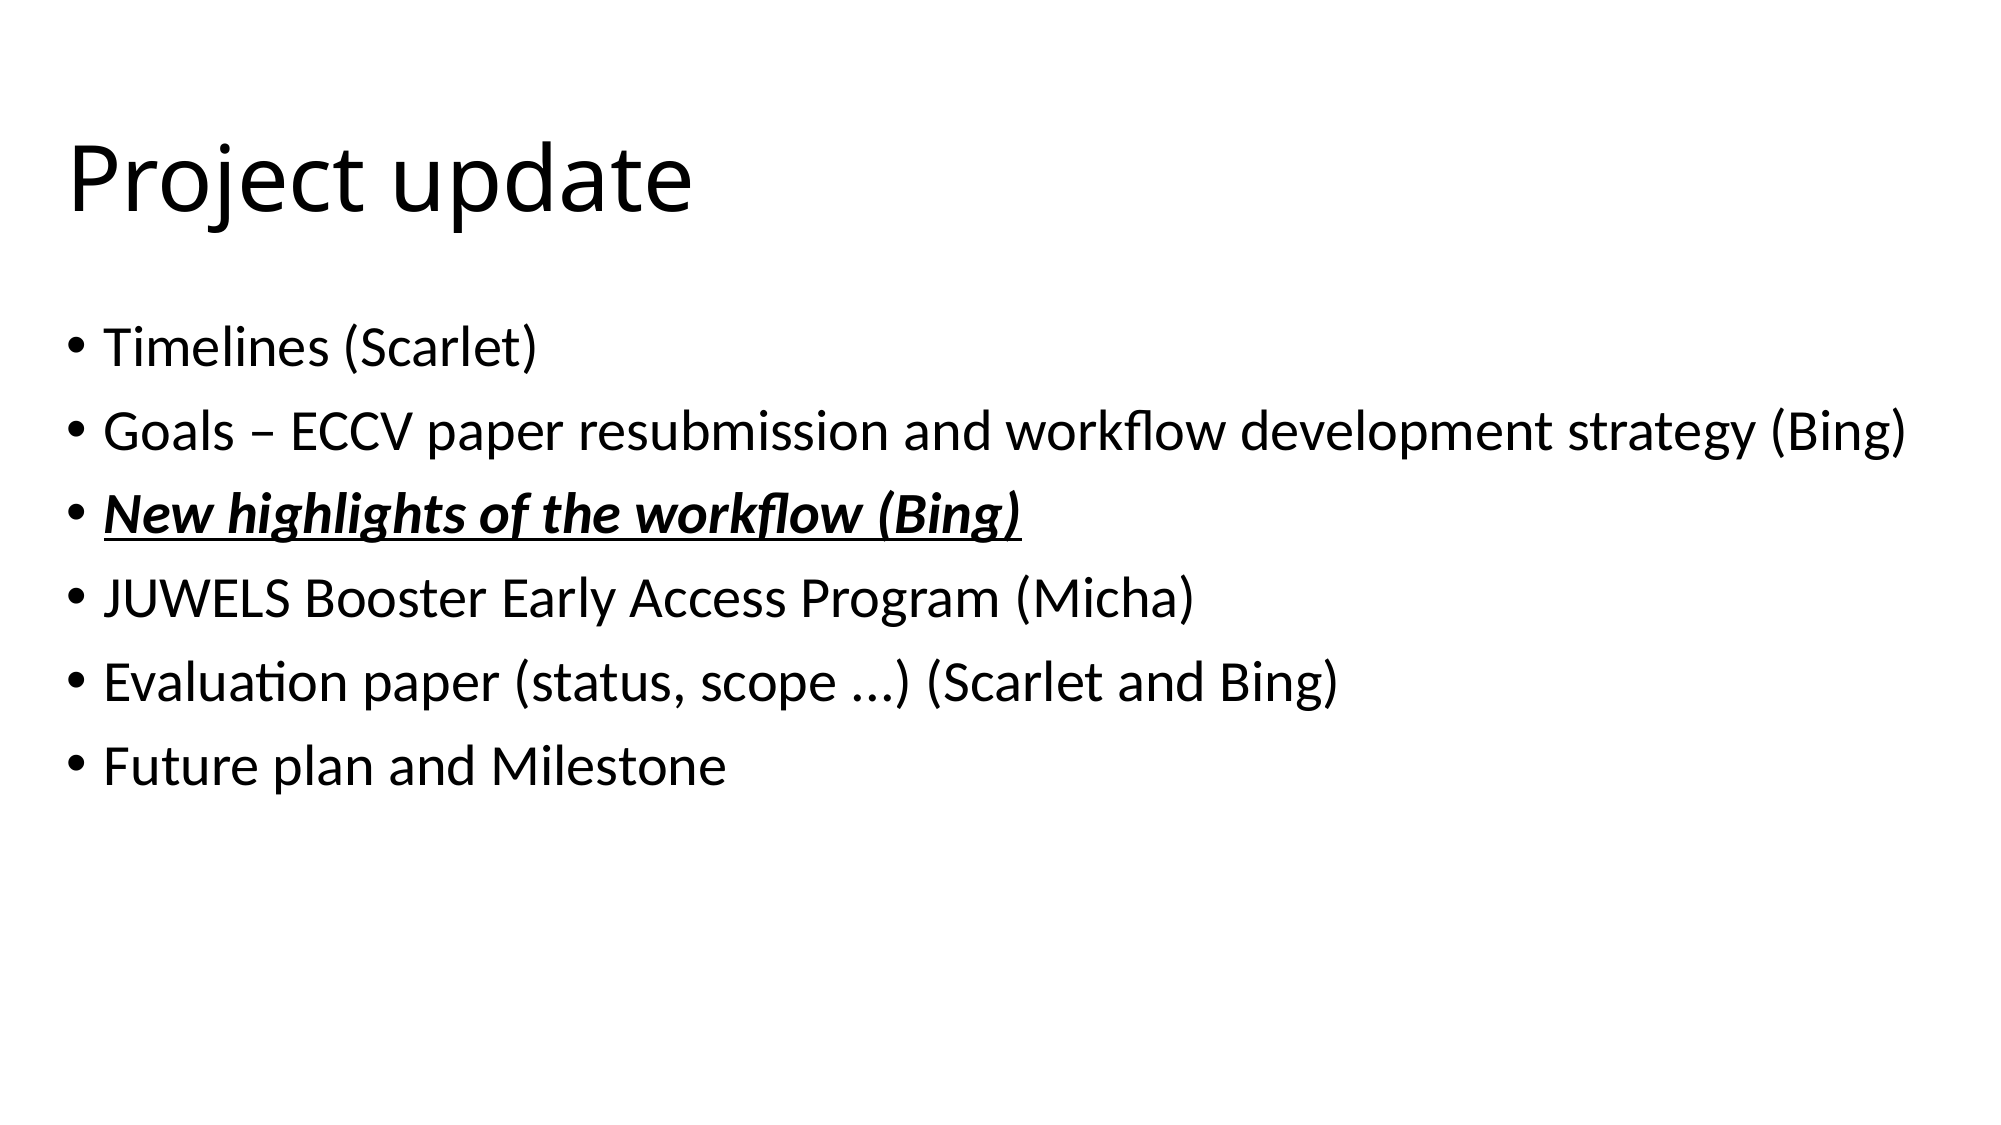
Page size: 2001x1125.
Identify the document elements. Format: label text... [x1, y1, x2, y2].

text_box Project update [51, 124, 1777, 342]
text_box Timelines (Scarlet) Goals – ECCV paper resubmission and workflow development strategy (Bing) New highlights of the workflow (Bing) JUWELS Booster Early Access Program (Micha) Evaluation paper (status, scope ...) (Scarlet and Bing) Future plan and Milestone [51, 308, 2000, 1023]
